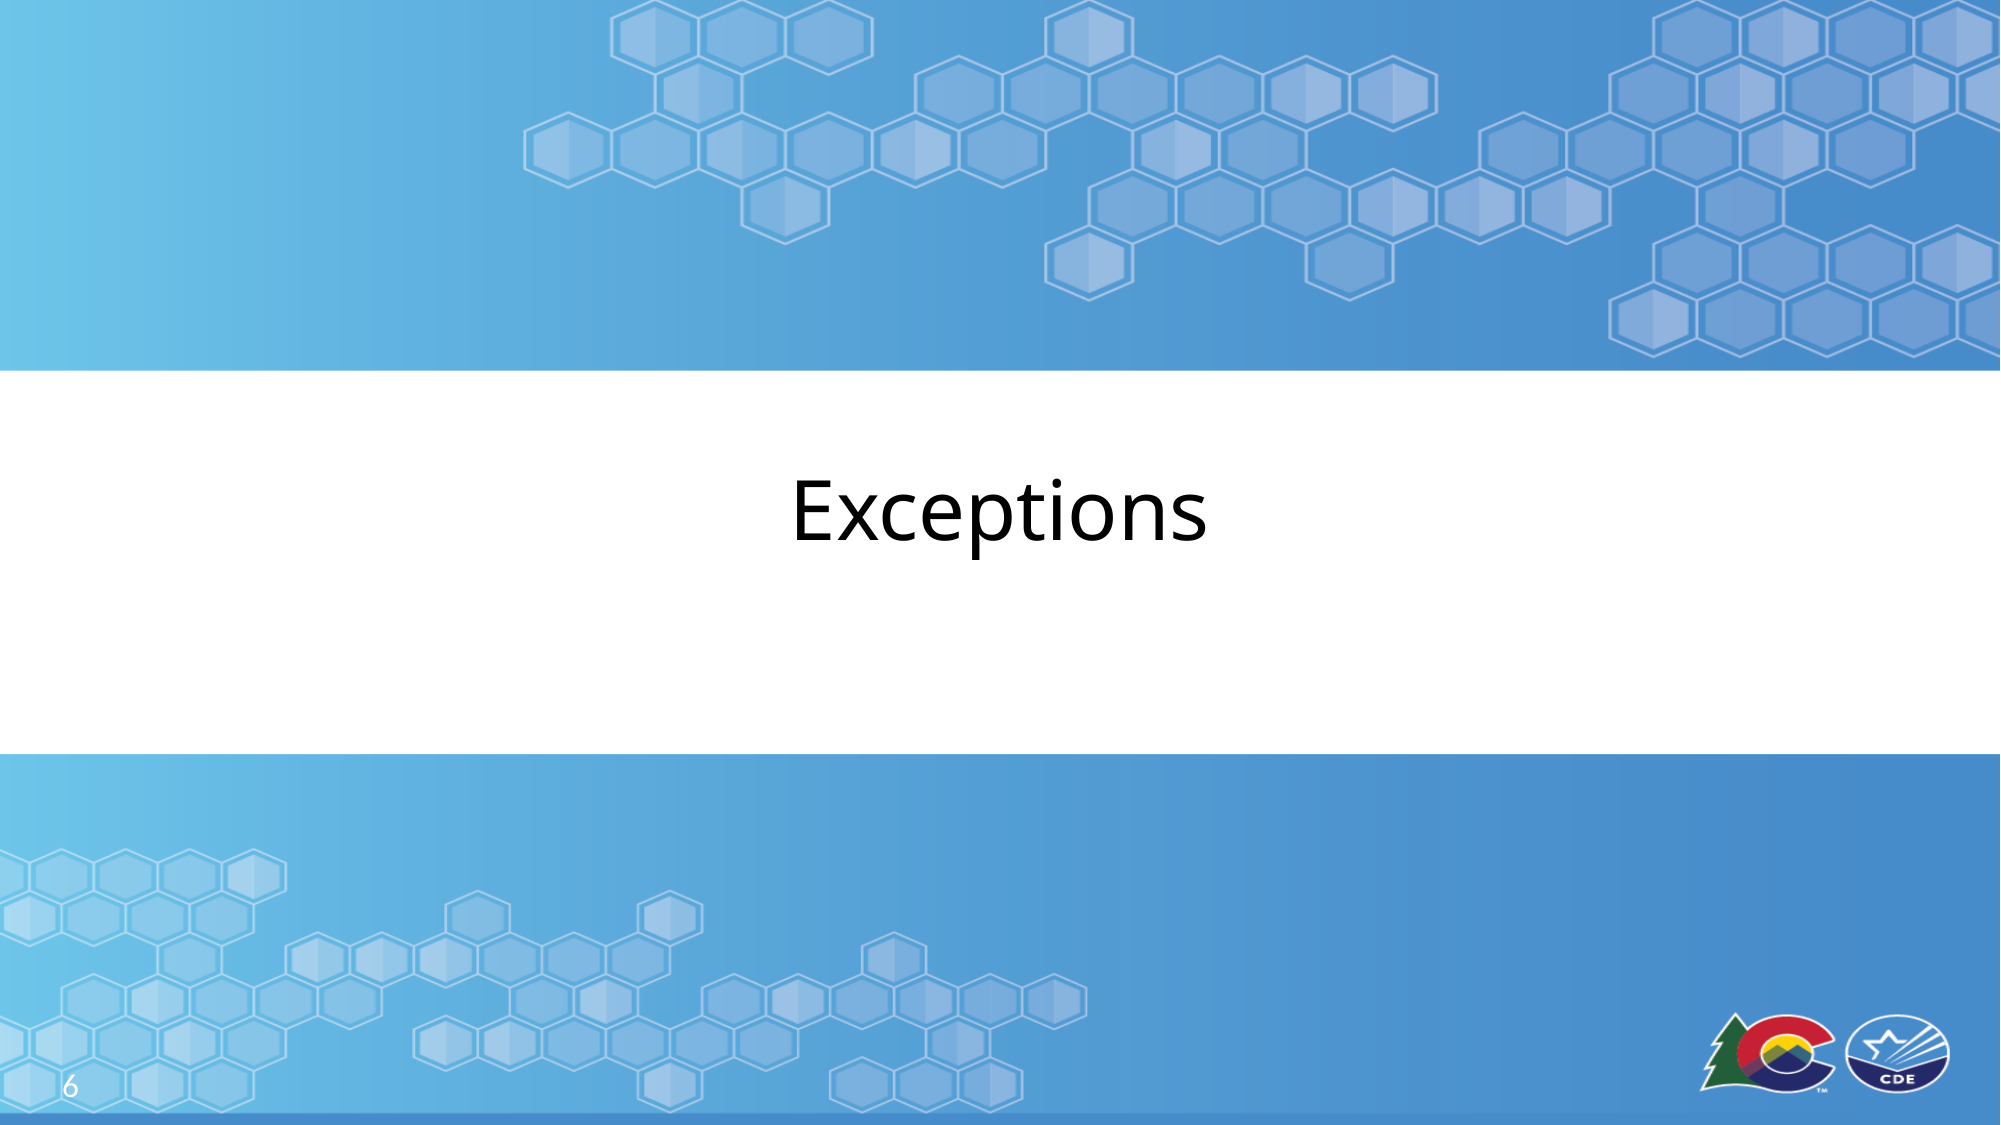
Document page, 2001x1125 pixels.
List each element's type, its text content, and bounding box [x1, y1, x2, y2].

picture [0, 755, 2000, 1125]
title Exceptions [0, 370, 2000, 755]
picture [0, 0, 2000, 370]
slide_number 6 [47, 1054, 498, 1115]
